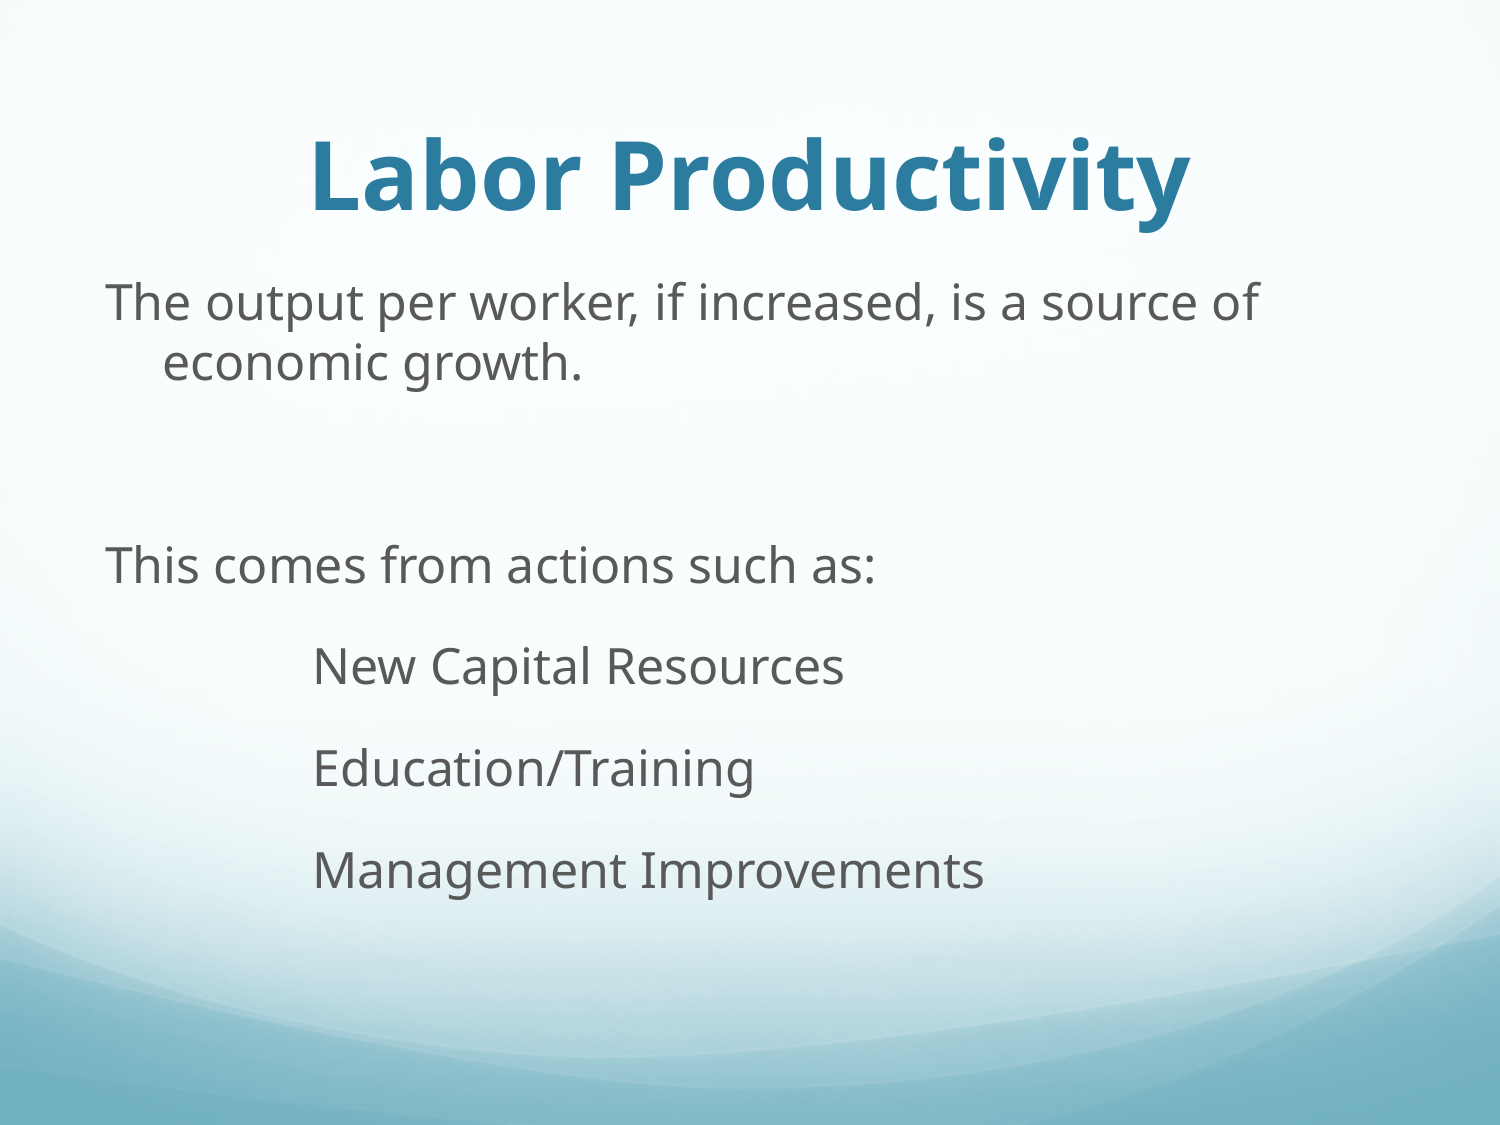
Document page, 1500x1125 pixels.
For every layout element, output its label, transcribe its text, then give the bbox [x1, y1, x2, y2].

title Labor Productivity [90, 17, 1410, 237]
list The output per worker, if increased, is a source of economic growth. This comes from actions such as: New Capital Resources Education/Training Management Improvements [90, 262, 1410, 975]
